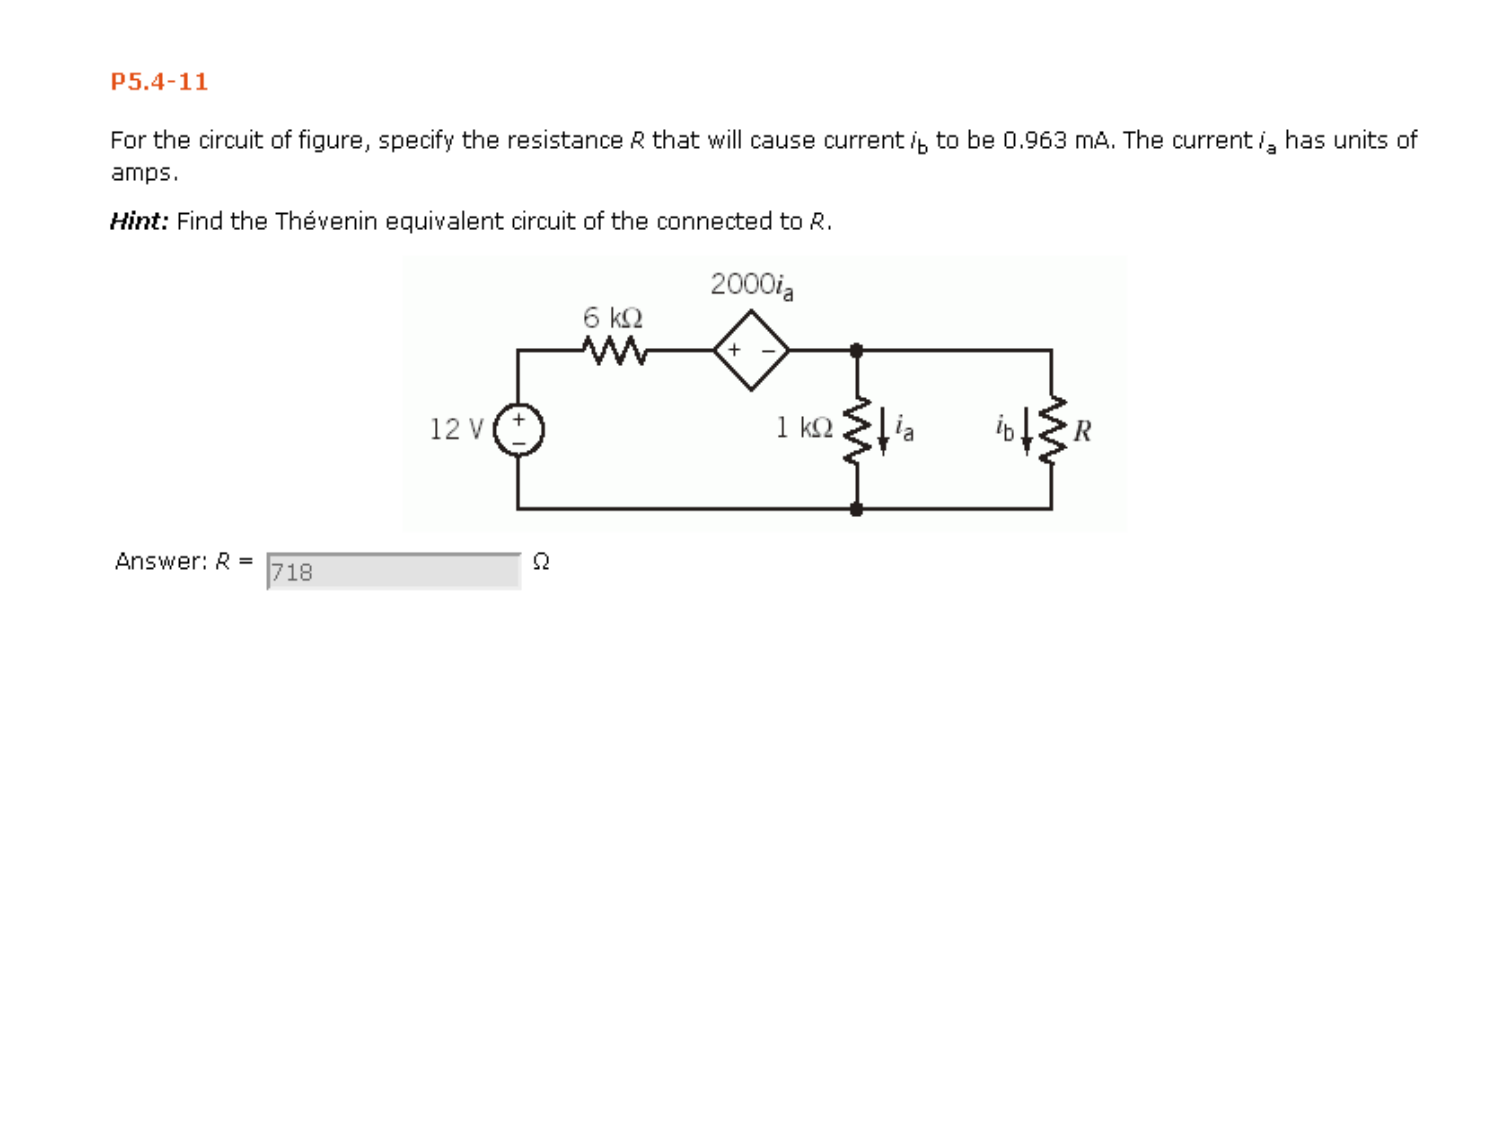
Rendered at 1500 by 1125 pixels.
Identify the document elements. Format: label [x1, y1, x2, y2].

picture [100, 62, 1427, 601]
